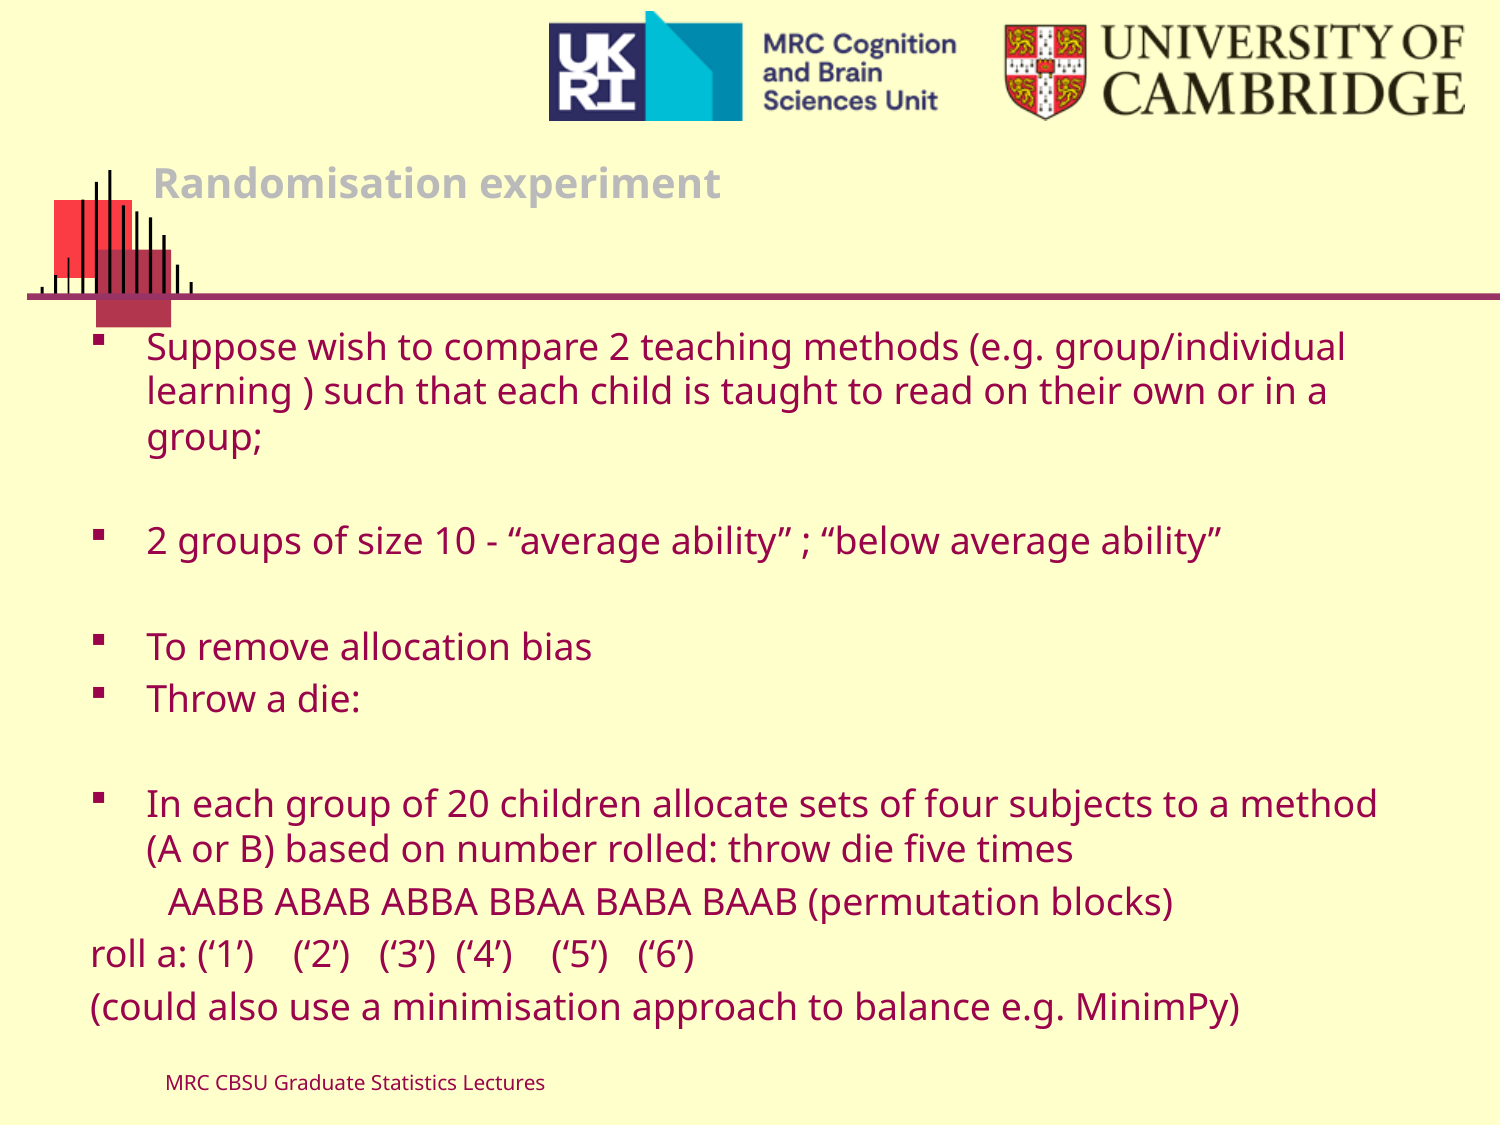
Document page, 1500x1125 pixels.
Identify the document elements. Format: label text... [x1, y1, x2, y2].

title Randomisation experiment [137, 137, 988, 233]
picture [549, 11, 1465, 121]
list Suppose wish to compare 2 teaching methods (e.g. group/individual learning ) such that each child is taught to read on their own or in a group; 2 groups of size 10 - “average ability” ; “below average ability” To remove allocation bias Throw a die: In each group of 20 children allocate sets of four subjects to a method (A or B) based on number rolled: throw die five times AABB ABAB ABBA BBAA BABA BAAB (permutation blocks) roll a: (‘1’) (‘2’) (‘3’) (‘4’) (‘5’) (‘6’) (could also use a minimisation approach to balance e.g. MinimPy) [75, 262, 1425, 1038]
footer MRC CBSU Graduate Statistics Lectures [149, 1062, 988, 1101]
